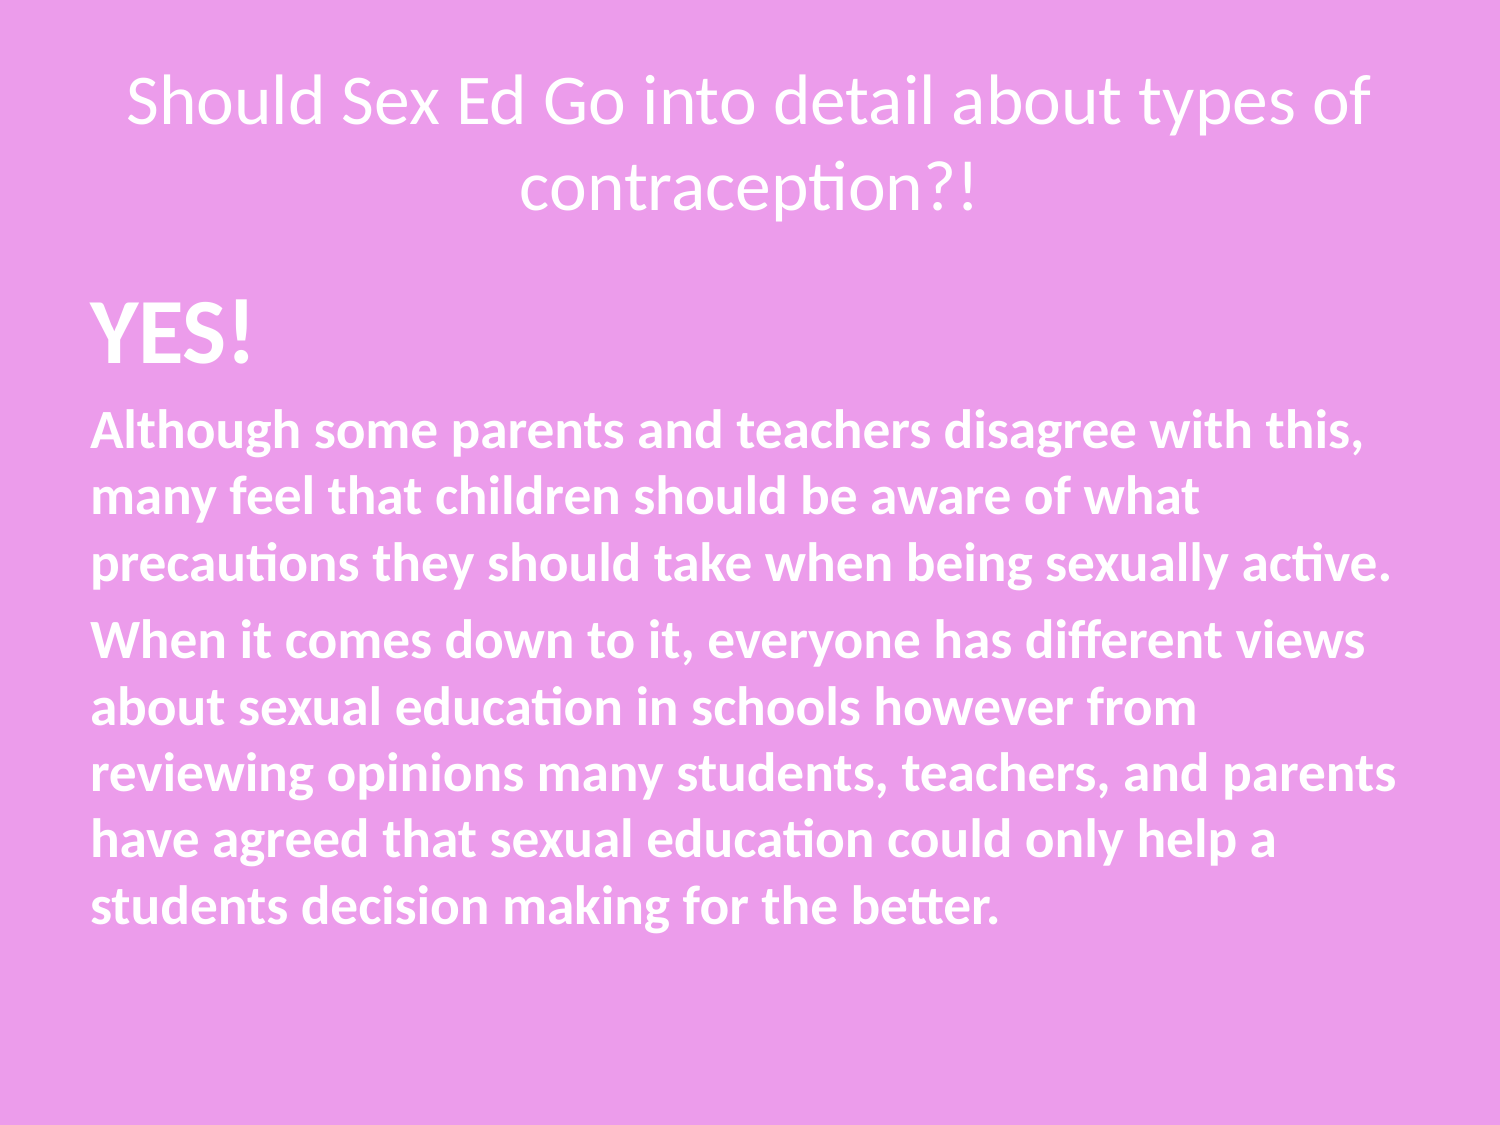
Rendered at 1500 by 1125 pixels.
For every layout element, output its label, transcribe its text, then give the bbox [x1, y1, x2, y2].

title Should Sex Ed Go into detail about types of contraception?! [75, 45, 1425, 233]
list YES! Although some parents and teachers disagree with this, many feel that children should be aware of what precautions they should take when being sexually active. When it comes down to it, everyone has different views about sexual education in schools however from reviewing opinions many students, teachers, and parents have agreed that sexual education could only help a students decision making for the better. [75, 262, 1425, 1005]
